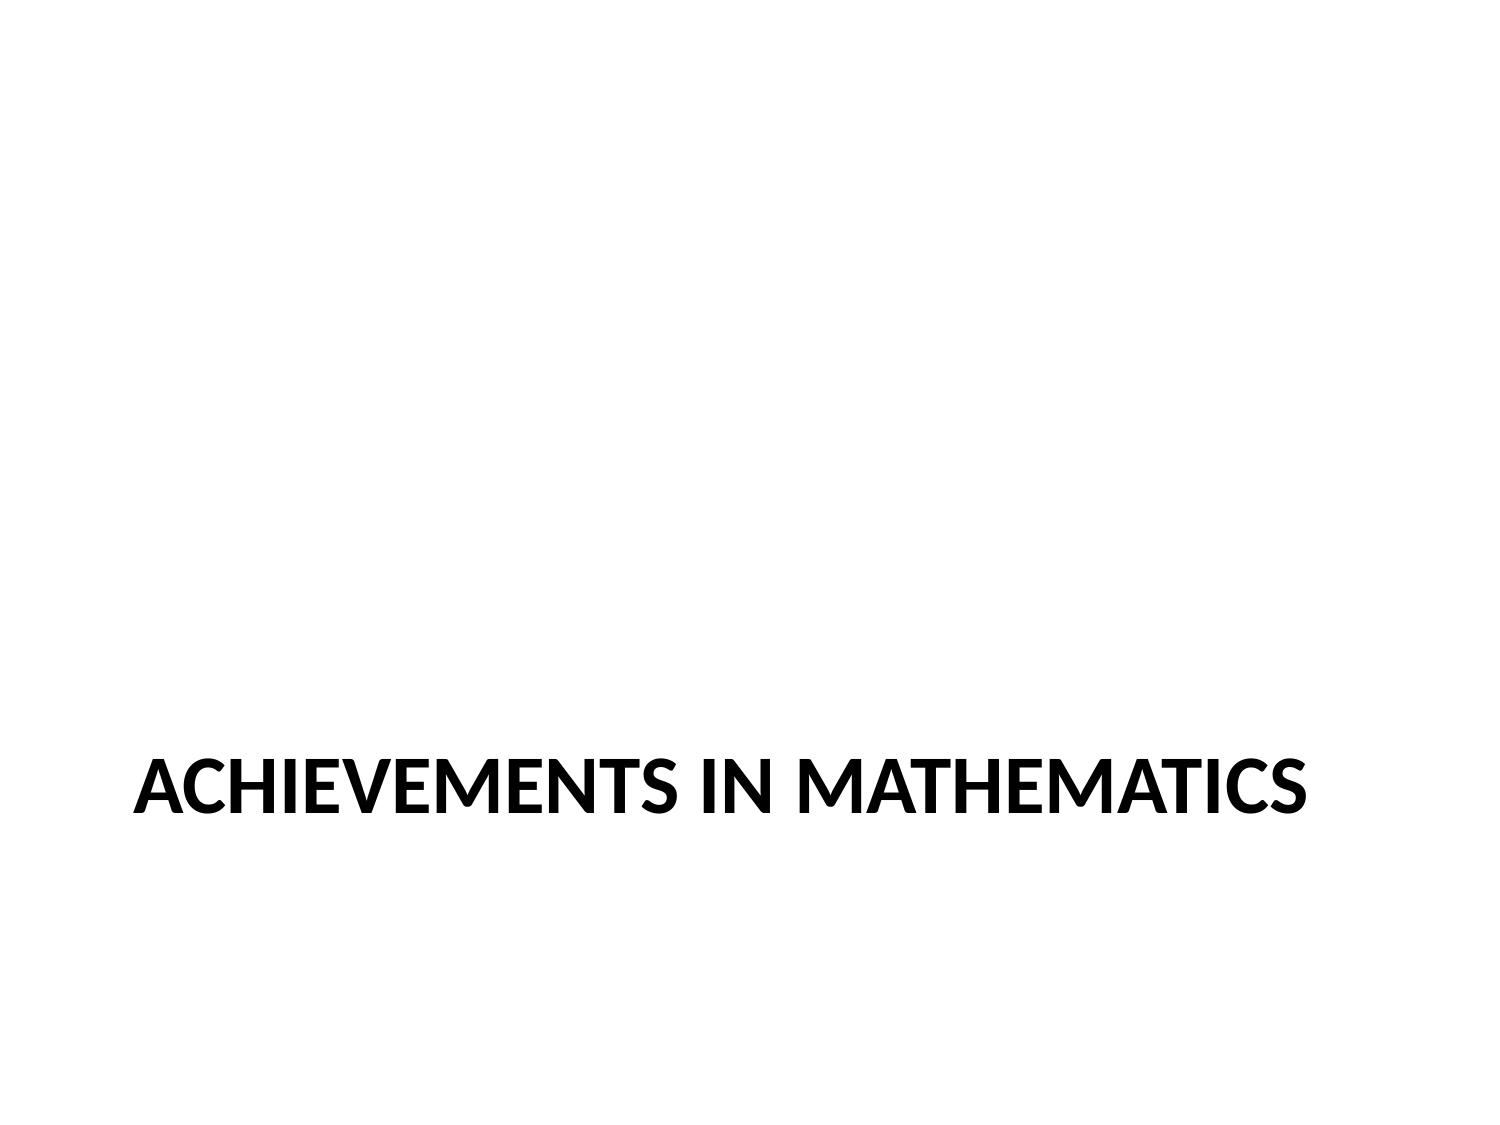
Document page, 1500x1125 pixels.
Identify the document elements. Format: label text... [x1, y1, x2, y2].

title Achievements in Mathematics [118, 722, 1394, 947]
